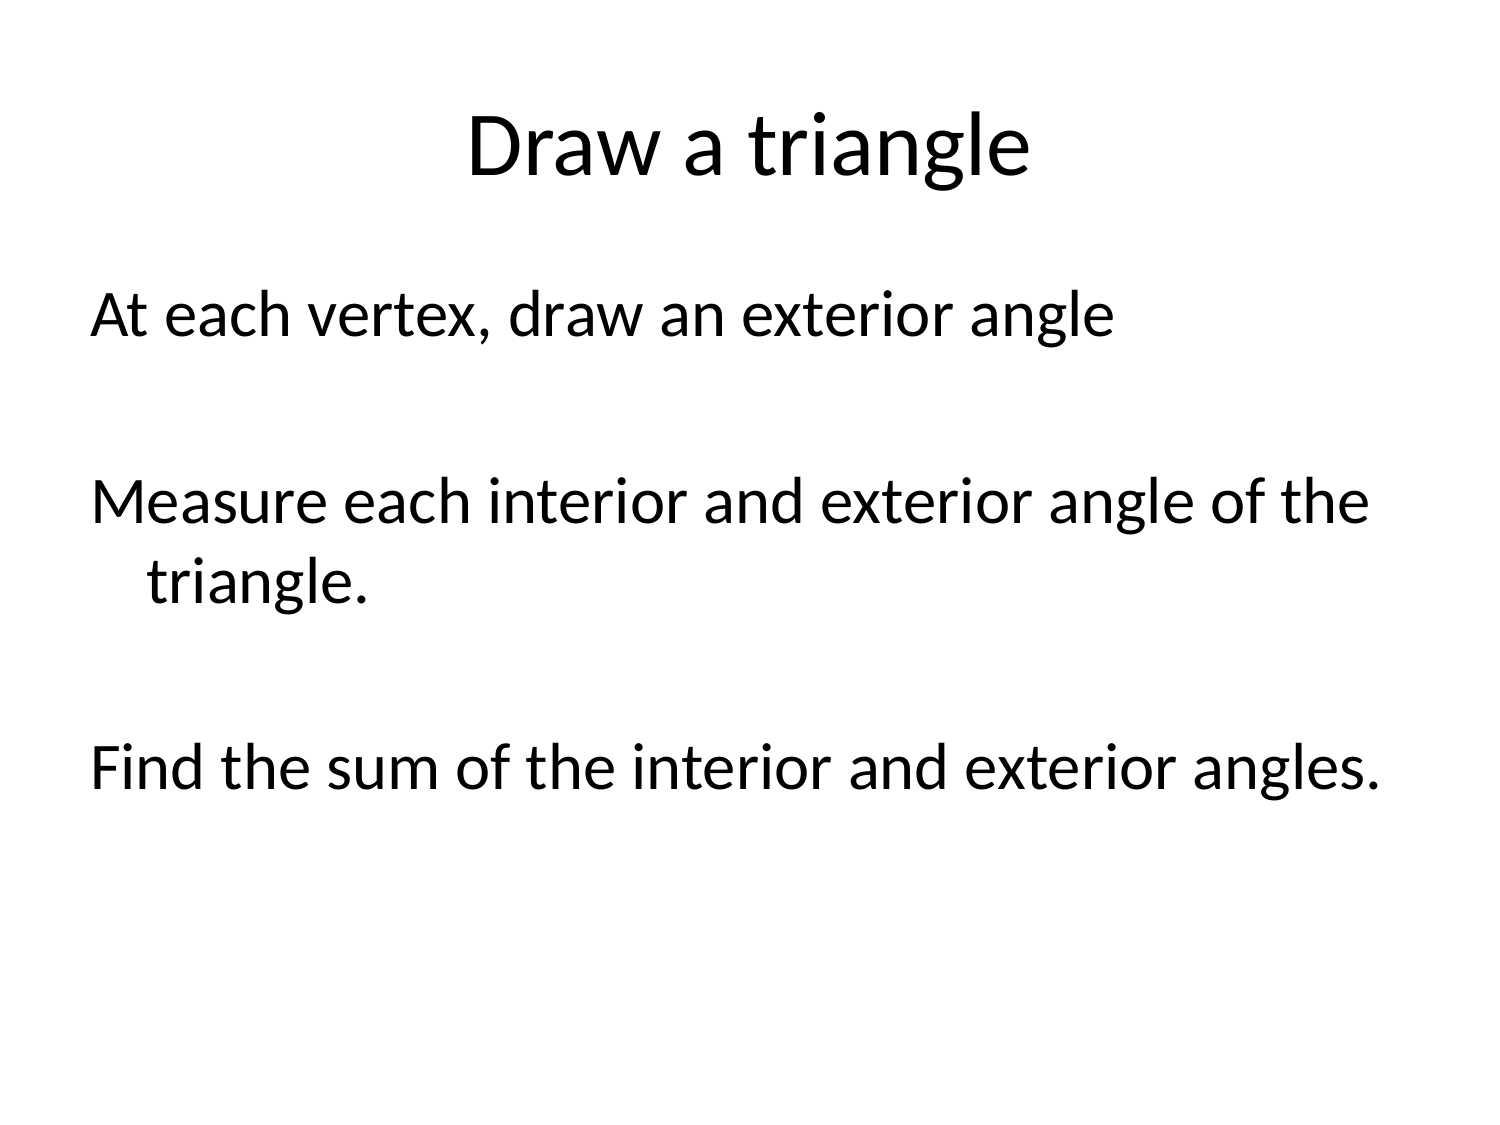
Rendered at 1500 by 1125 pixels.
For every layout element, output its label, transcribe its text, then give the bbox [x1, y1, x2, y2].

list At each vertex, draw an exterior angle Measure each interior and exterior angle of the triangle. Find the sum of the interior and exterior angles. [75, 262, 1425, 1005]
title Draw a triangle [75, 45, 1425, 233]
